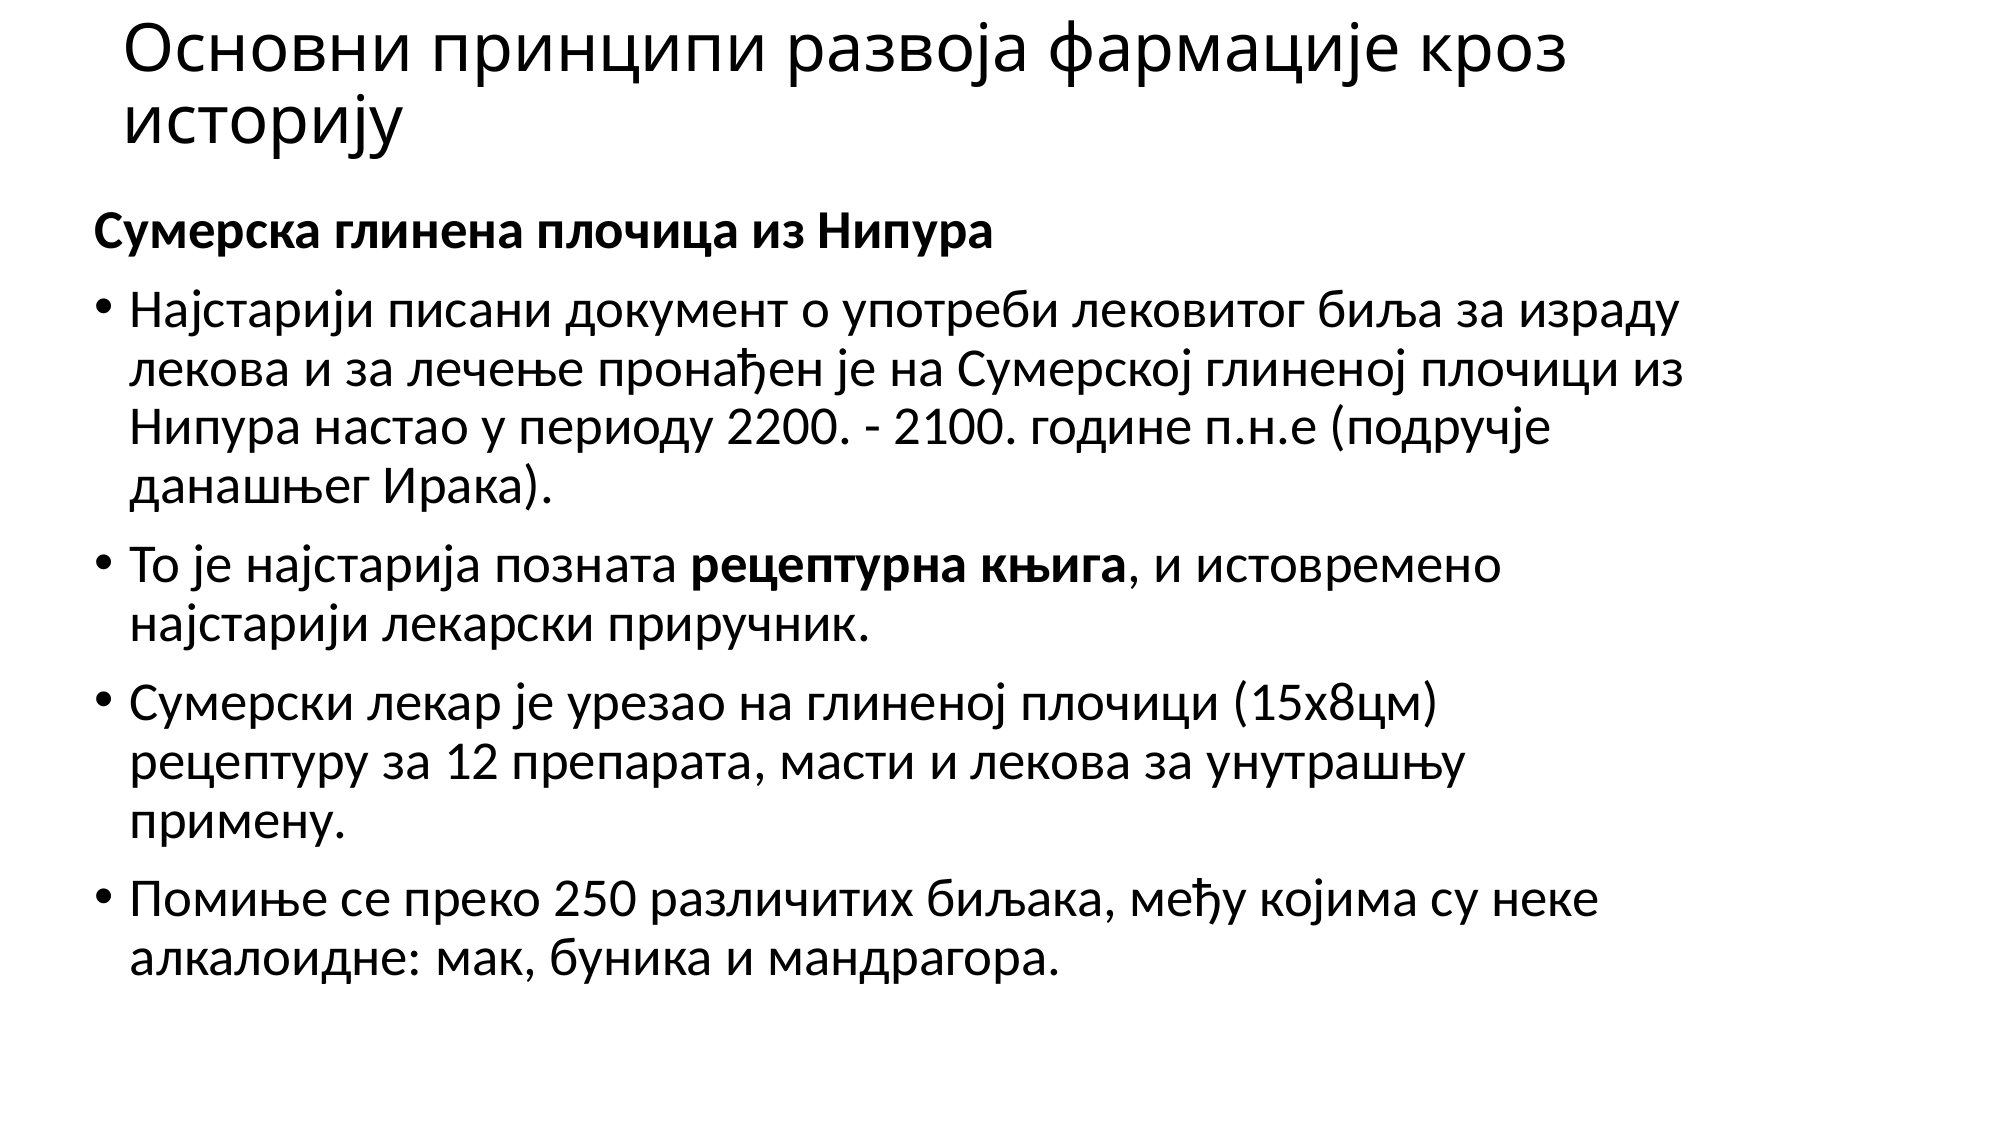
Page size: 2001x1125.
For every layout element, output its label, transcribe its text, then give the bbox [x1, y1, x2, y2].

title Основни принципи развоја фармације кроз историју [107, 66, 1675, 178]
list Сумерска глинена плочица из Нипура Најстарији писани документ о употреби лековитог биља за израду лекова и за лечење пронађен је на Сумерској глиненој плочици из Нипура настао у периоду 2200. - 2100. године п.н.е (подручје данашњег Ирака). То је најстарија позната рецептурна књига, и истовремено најстарији лекарски приручник. Сумерски лекар је урезао на глиненој плочици (15x8цм) рецептуру за 12 препарата, масти и лекова за унутрашњу примену. Помиње се преко 250 различитих биљака, међу којима су неке алкалоидне: мак, буника и мандрагора. [79, 193, 1706, 998]
